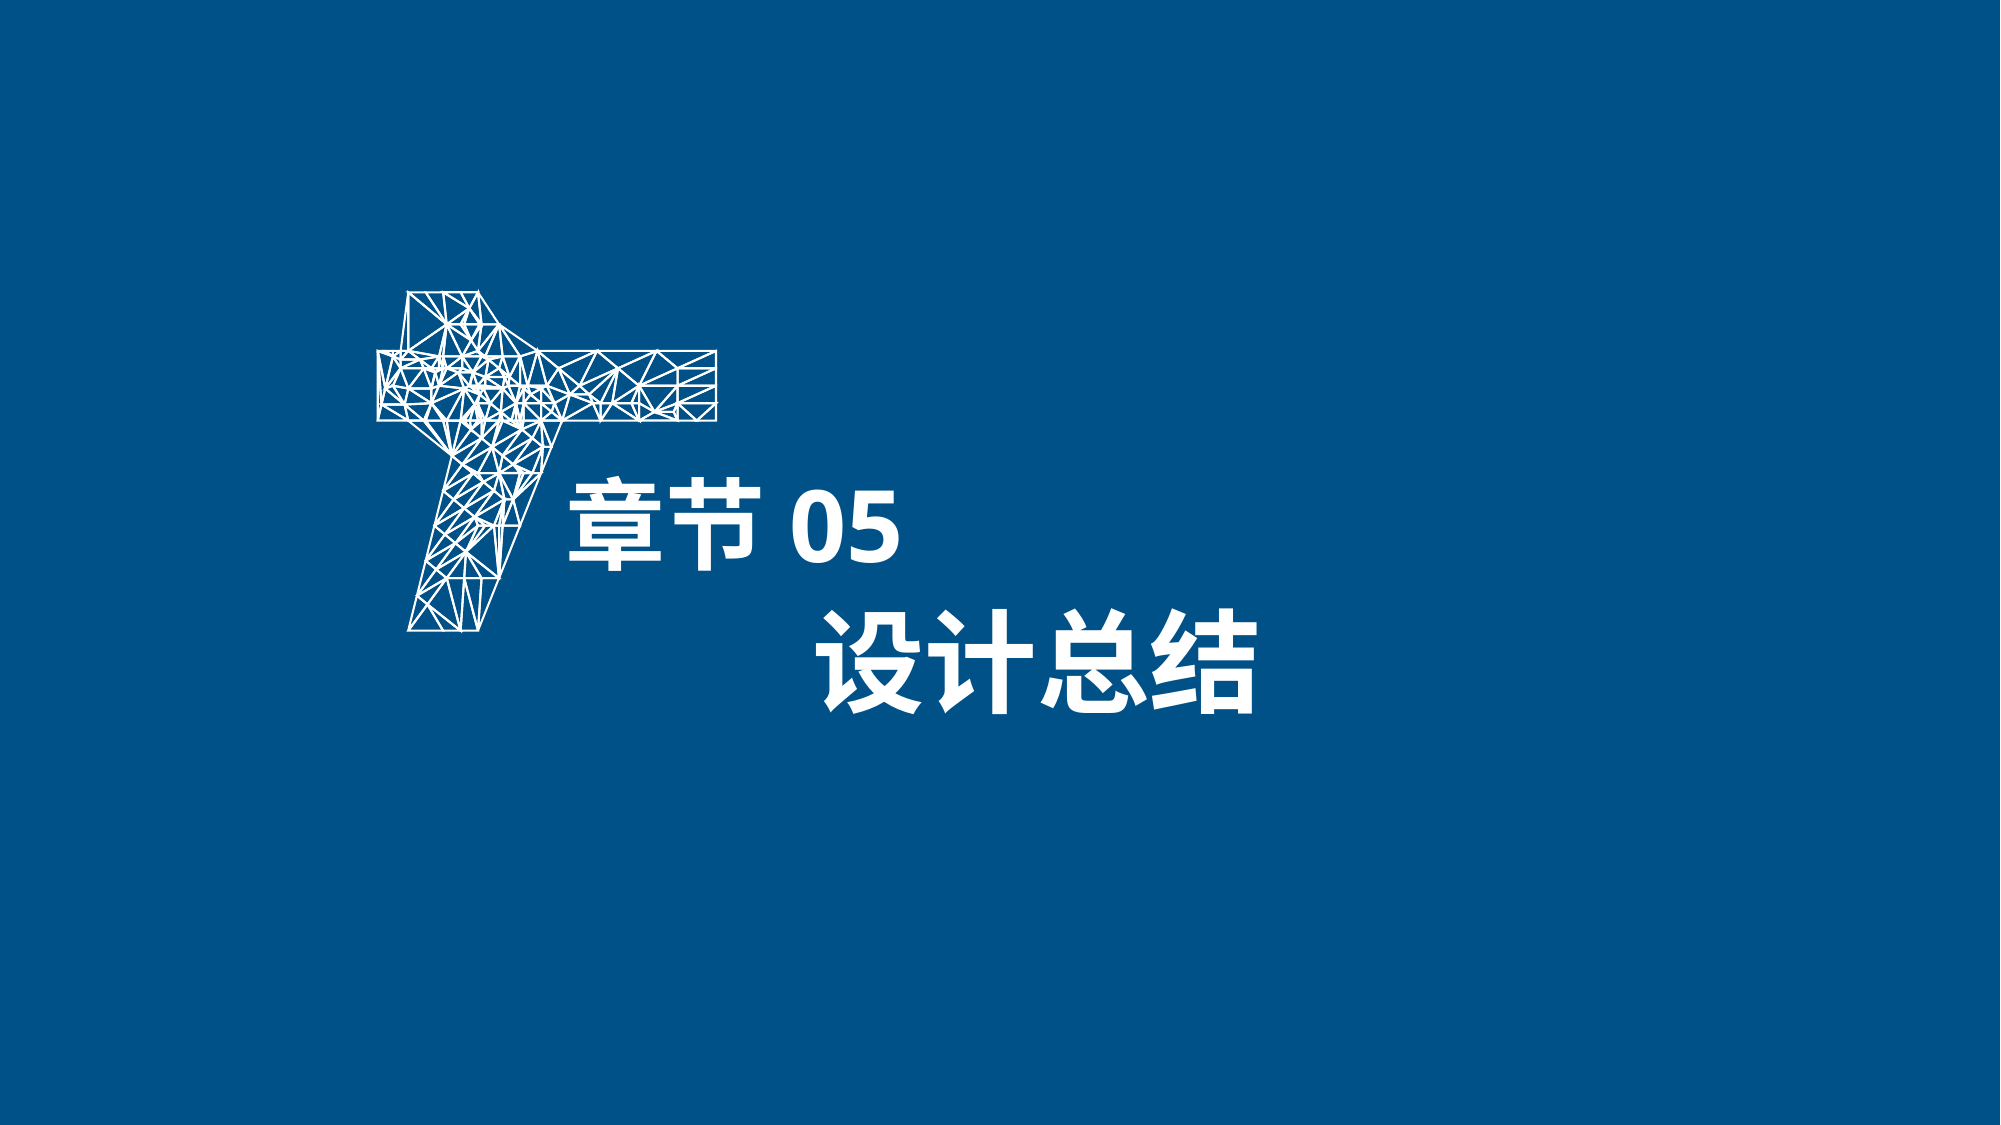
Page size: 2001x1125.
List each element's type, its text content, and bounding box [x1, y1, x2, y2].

text_box 章节05 [717, 454, 920, 590]
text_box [377, 292, 717, 631]
text_box 设计总结 [797, 584, 1278, 735]
